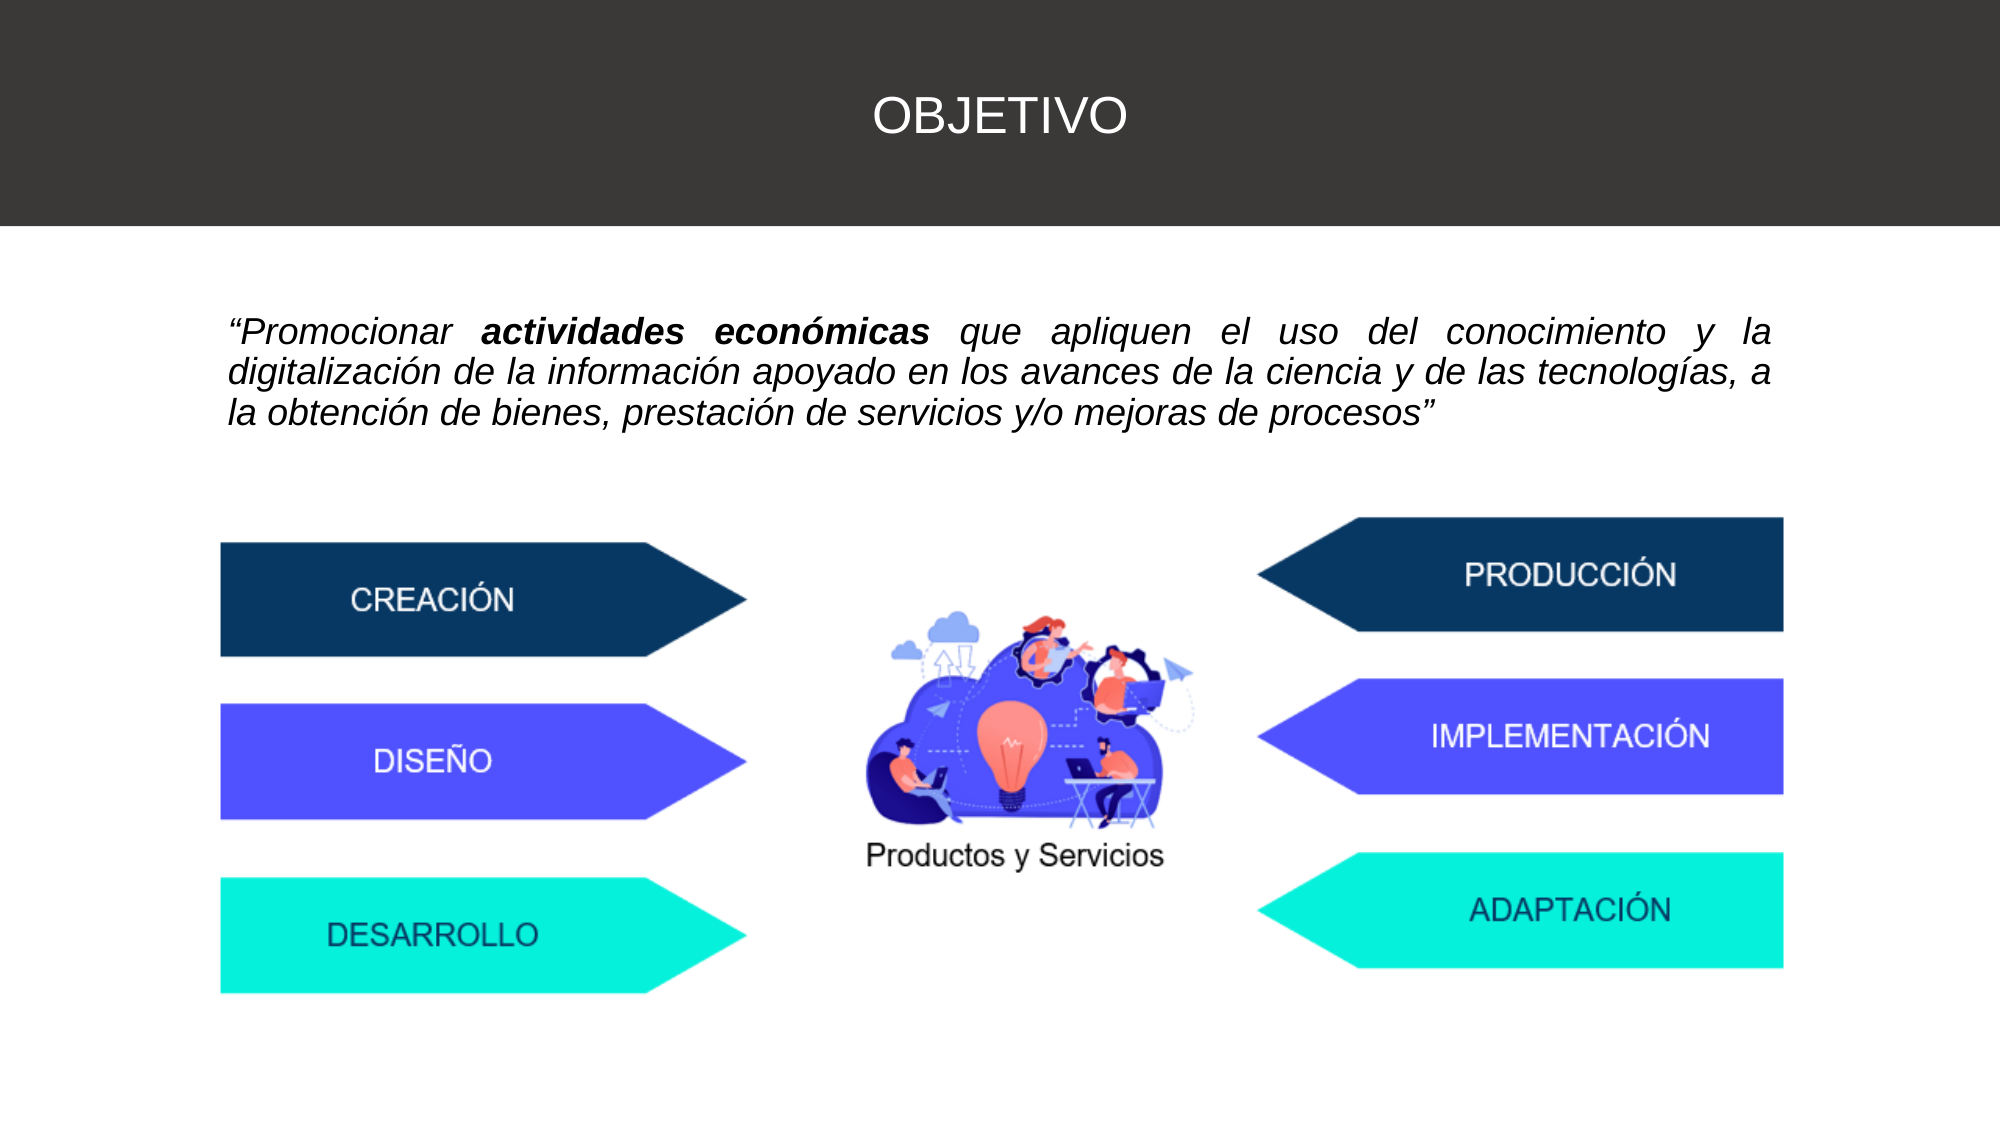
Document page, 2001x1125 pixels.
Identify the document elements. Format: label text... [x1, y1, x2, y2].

list “Promocionar actividades económicas que apliquen el uso del conocimiento y la digitalización de la información apoyado en los avances de la ciencia y de las tecnologías, a la obtención de bienes, prestación de servicios y/o mejoras de procesos” [212, 227, 1788, 494]
text_box OBJETIVO [0, 0, 2000, 227]
picture [199, 494, 1801, 1020]
